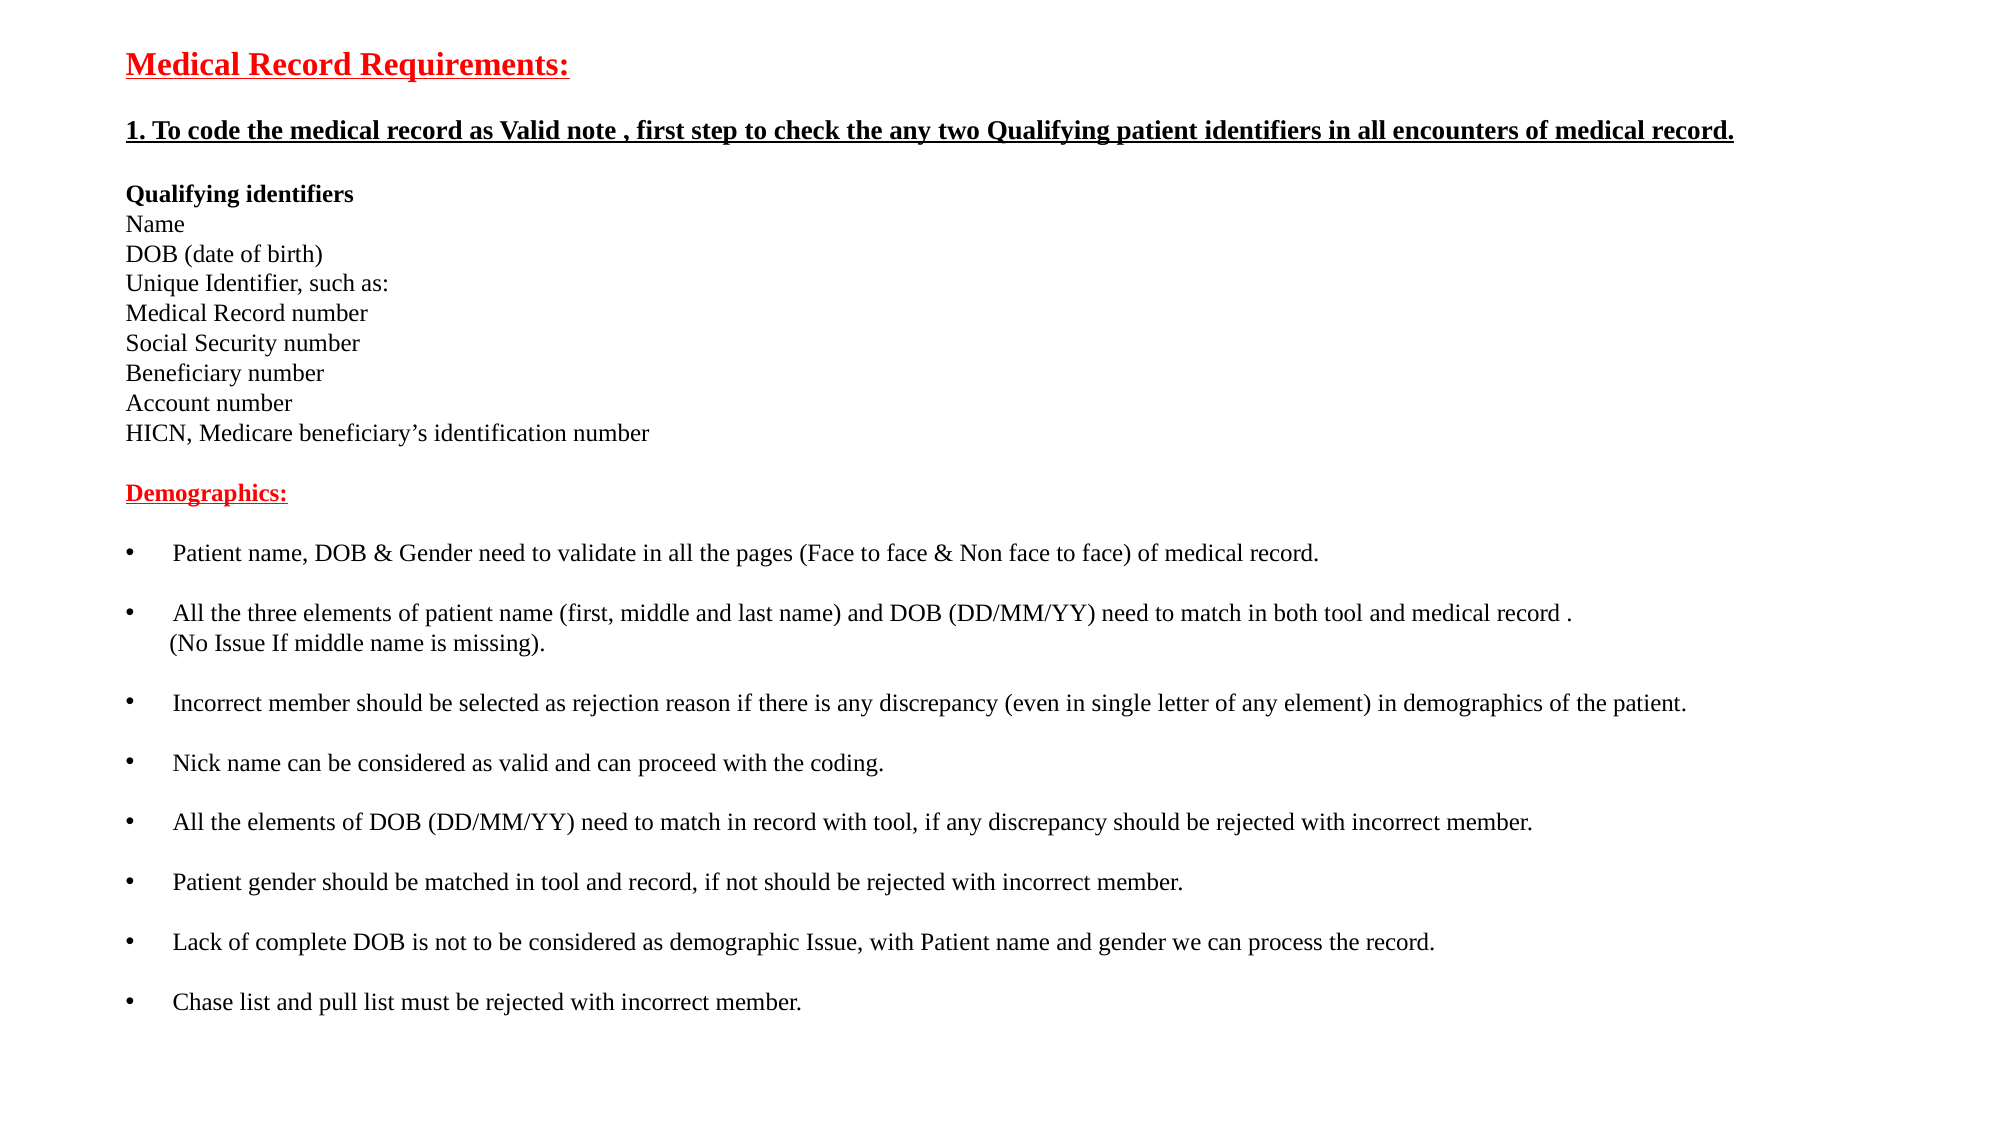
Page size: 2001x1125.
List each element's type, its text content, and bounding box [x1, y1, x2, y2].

text_box Medical Record Requirements: 1. To code the medical record as Valid note , first step to check the any two Qualifying patient identifiers in all encounters of medical record. Qualifying identifiers Name DOB (date of birth) Unique Identifier, such as: Medical Record number Social Security number Beneficiary number Account number HICN, Medicare beneficiary’s identification number Demographics: Patient name, DOB & Gender need to validate in all the pages (Face to face & Non face to face) of medical record. All the three elements of patient name (first, middle and last name) and DOB (DD/MM/YY) need to match in both tool and medical record . (No Issue If middle name is missing). Incorrect member should be selected as rejection reason if there is any discrepancy (even in single letter of any element) in demographics of the patient. Nick name can be considered as valid and can proceed with the coding. All the elements of DOB (DD/MM/YY) need to match in record with tool, if any discrepancy should be rejected with incorrect member. Patient gender should be matched in tool and record, if not should be rejected with incorrect member. Lack of complete DOB is not to be considered as demographic Issue, with Patient name and gender we can process the record. Chase list and pull list must be rejected with incorrect member. [110, 34, 1983, 1125]
